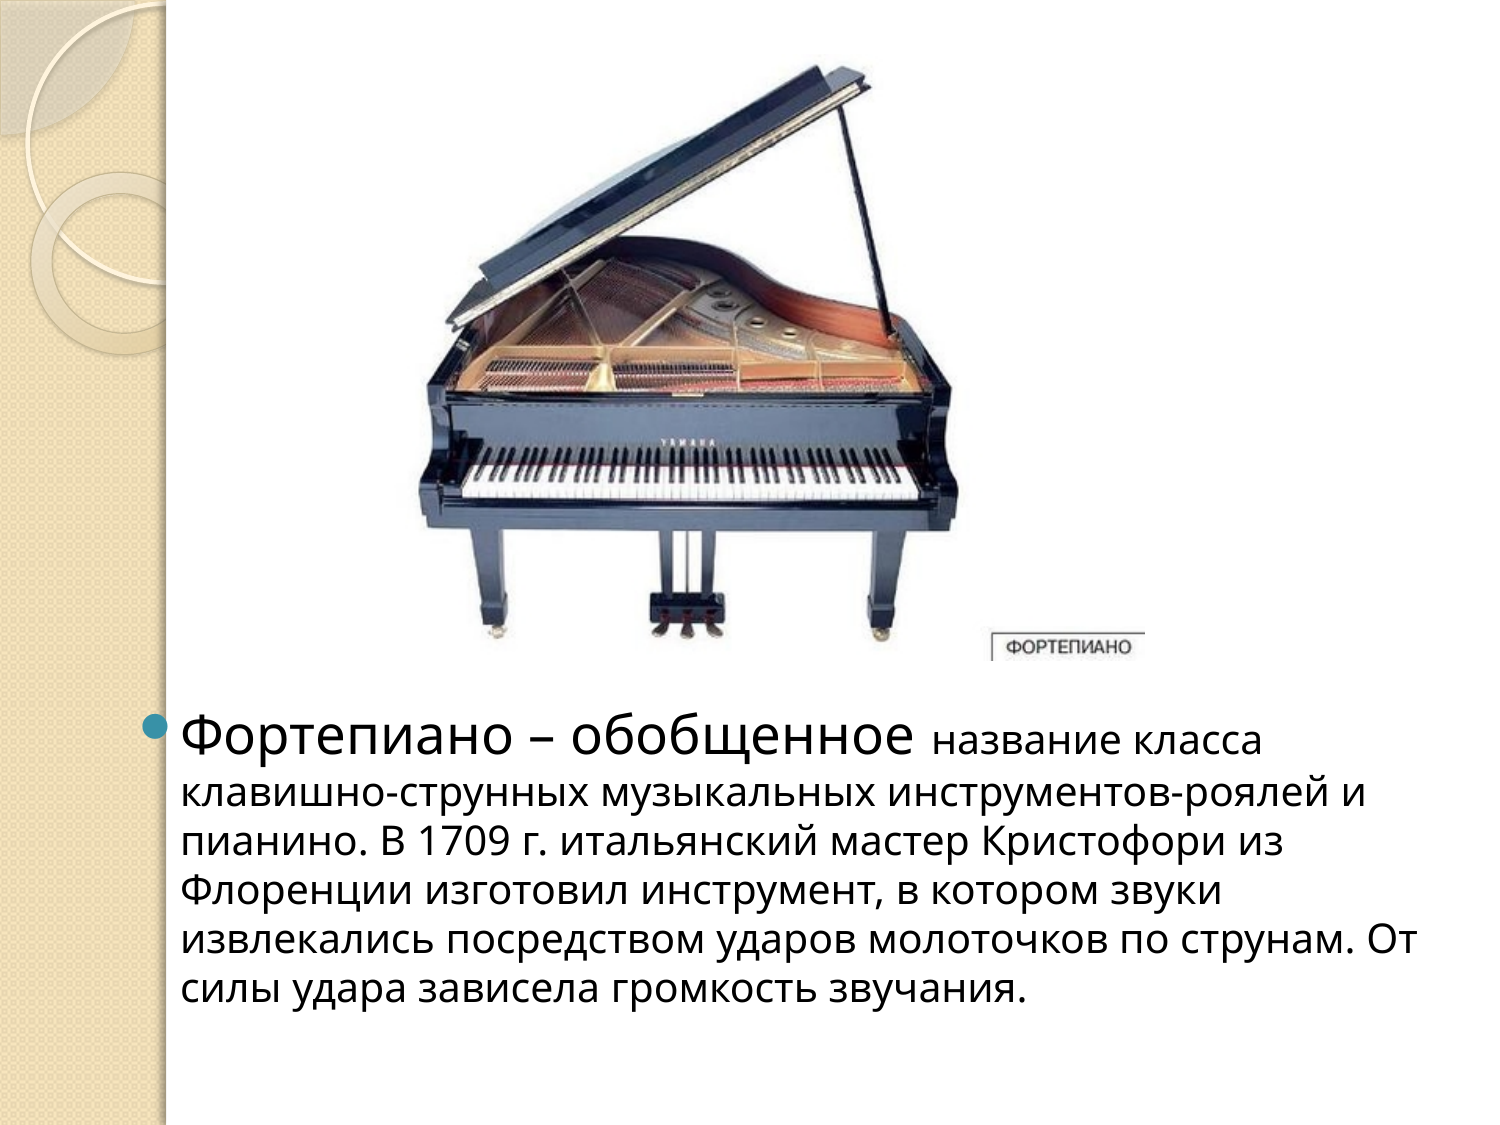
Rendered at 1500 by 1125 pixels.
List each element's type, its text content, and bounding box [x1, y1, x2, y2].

picture [206, 54, 1145, 661]
list Фортепиано – обобщенное название класса клавишно-струнных музыкальных инструментов-роялей и пианино. В 1709 г. итальянский мастер Кристофори из Флоренции изготовил инструмент, в котором звуки извлекались посредством ударов молоточков по струнам. От силы удара зависела громкость звучания. [112, 237, 1500, 1025]
